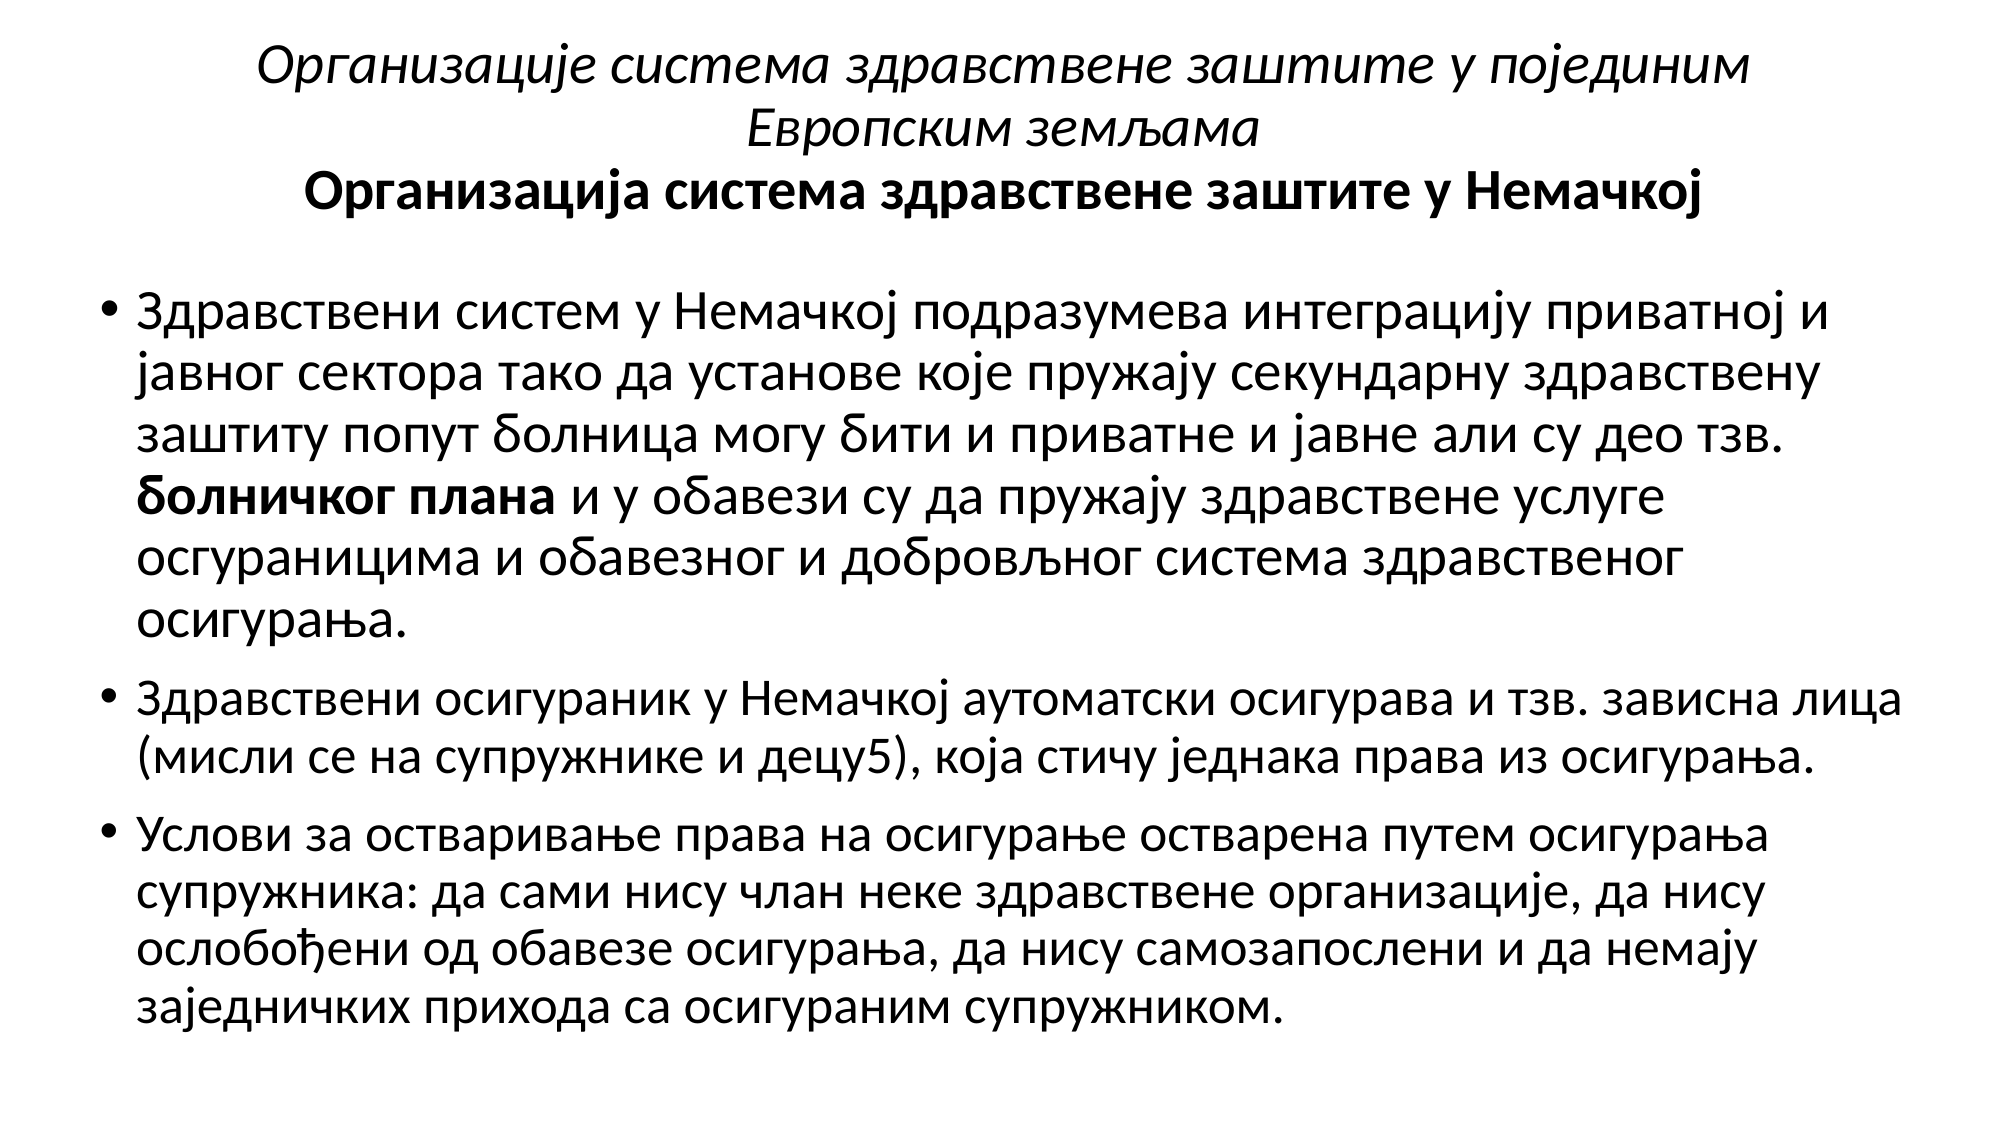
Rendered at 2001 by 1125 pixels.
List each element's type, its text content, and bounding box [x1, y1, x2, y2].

list Здравствени систем у Немачкој подразумева интеграцију приватној и јавног сектора тако да установе које пружају секундарну здравствену заштиту попут болница могу бити и приватне и јавне али су део тзв. болничког плана и у обавези су да пружају здравствене услуге осгураницима и обавезног и добровљног система здравственог осигурања. Здравствени осигураник у Немачкој аутоматски осигурава и тзв. зависна лица (мисли се на супружнике и децу5), која стичу једнака права из осигурања. Услови за остваривање права на осигурање остварена путем осигурања супружника: да сами нису члан неке здравствене организације, да нису ослобођени од обавезе осигурања, да нису самозапослени и да немају заједничких прихода са осигураним супружником. [84, 272, 1934, 1057]
title Организације система здравствене заштите у појединим Европским земљама Организација система здравствене заштите у Немачкој [141, 71, 1867, 184]
